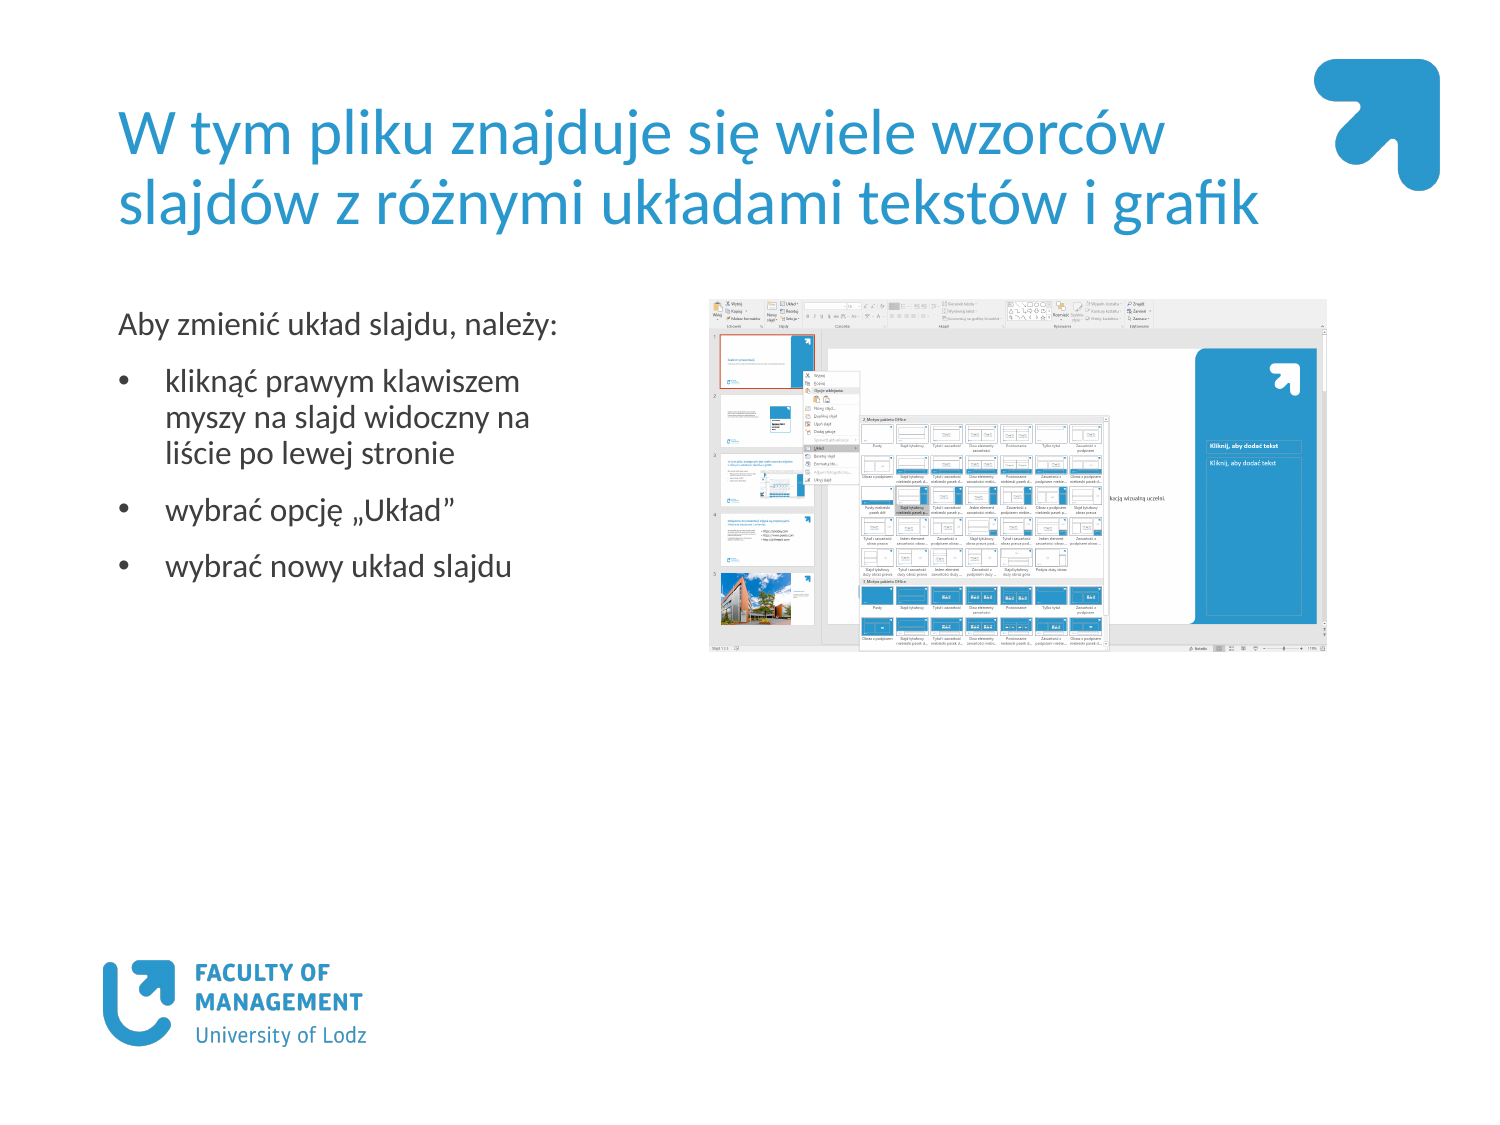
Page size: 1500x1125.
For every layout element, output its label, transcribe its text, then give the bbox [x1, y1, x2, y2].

title W tym pliku znajduje się wiele wzorców slajdów z różnymi układami tekstów i grafik [103, 59, 1315, 278]
picture [1315, 59, 1440, 191]
picture [103, 1014, 366, 1047]
picture [708, 299, 1327, 652]
list Aby zmienić układ slajdu, należy: kliknąć prawym klawiszem myszy na slajd widoczny na liście po lewej stronie wybrać opcję „Układ” wybrać nowy układ slajdu [103, 299, 613, 1014]
